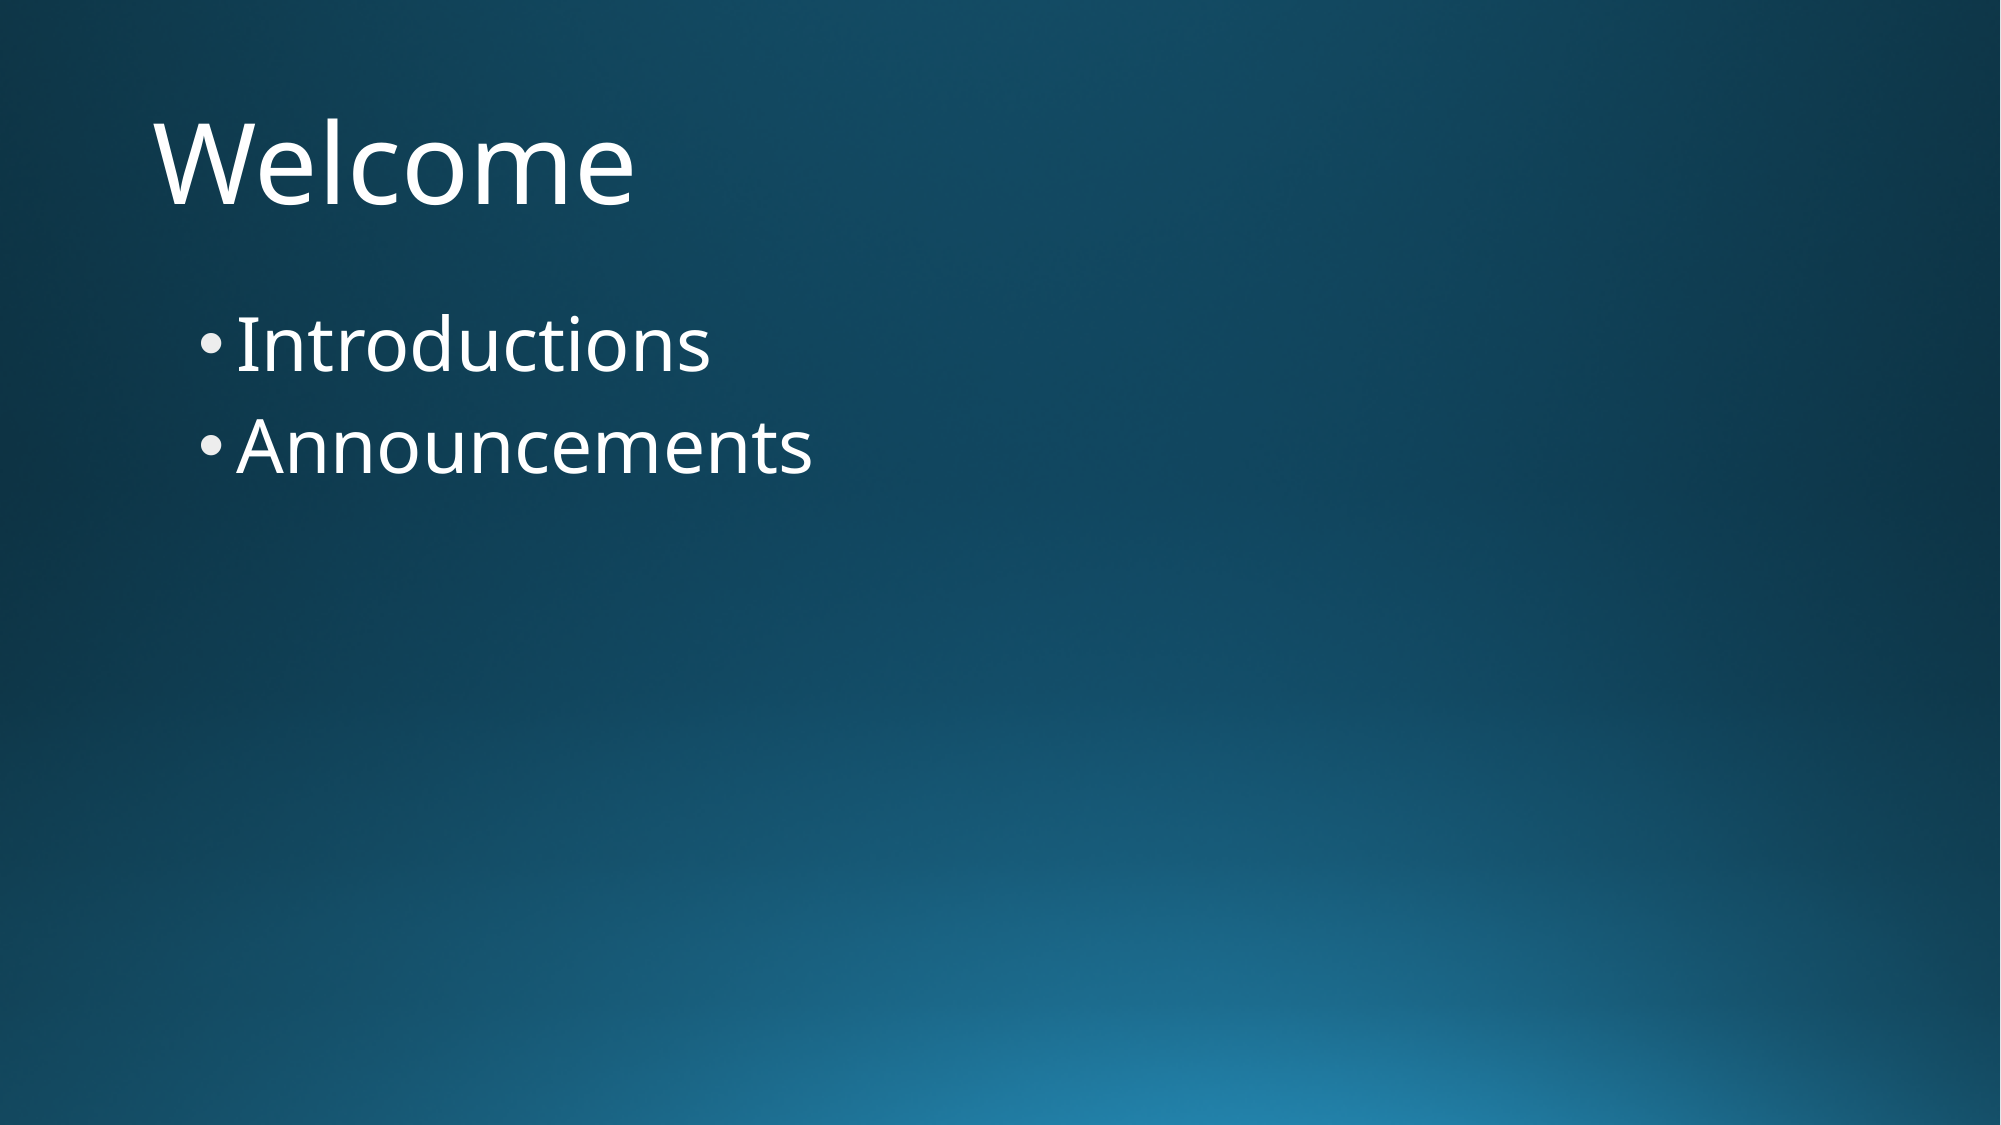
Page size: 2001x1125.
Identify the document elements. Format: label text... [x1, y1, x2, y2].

title Welcome [137, 59, 1863, 278]
list Introductions Announcements [183, 299, 1863, 1014]
picture [0, 0, 2001, 1125]
